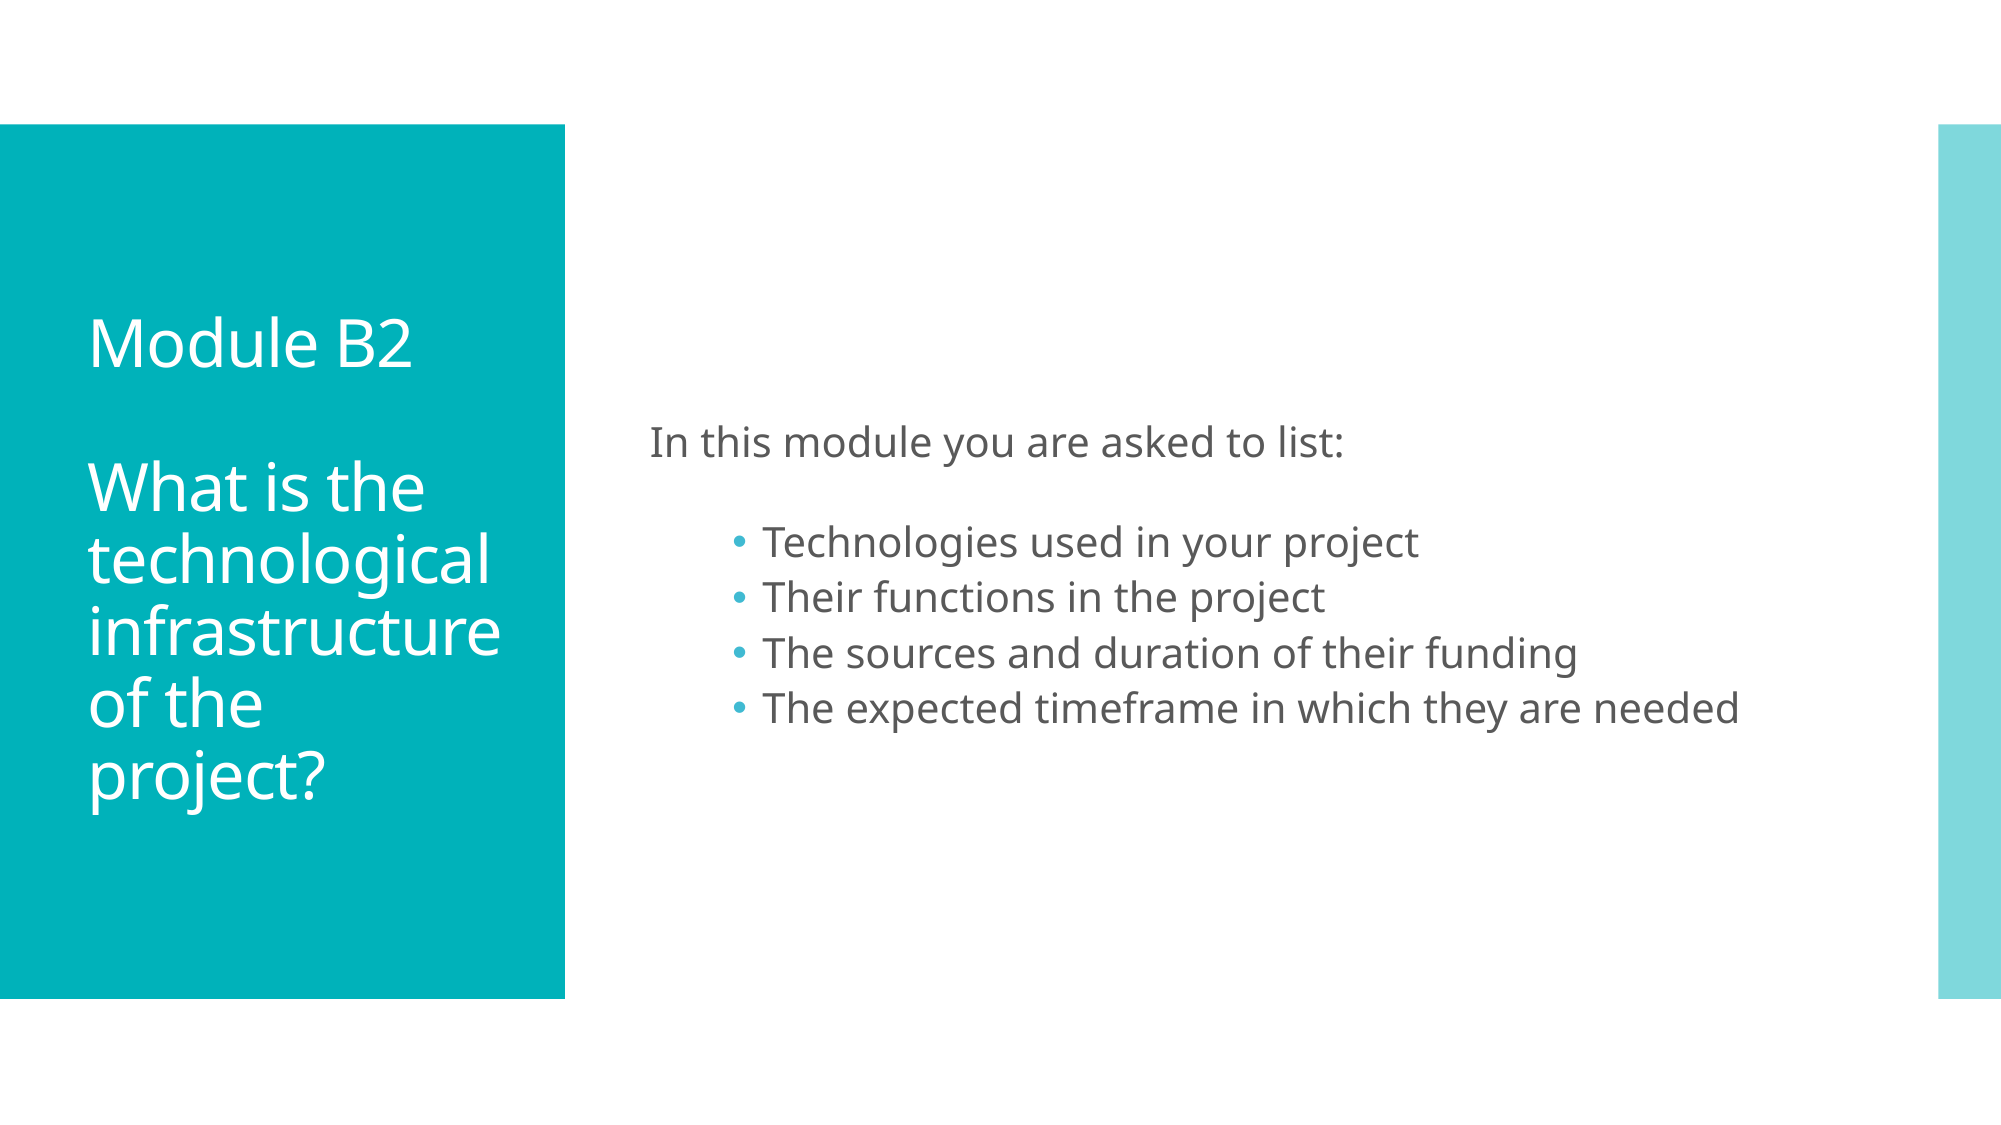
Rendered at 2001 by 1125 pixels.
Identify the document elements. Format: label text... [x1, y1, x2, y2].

title Module B2 What is the technological infrastructure of the project? [72, 197, 521, 927]
list In this module you are asked to list: Technologies used in your project Their functions in the project The sources and duration of their funding The expected timeframe in which they are needed [634, 141, 1835, 982]
